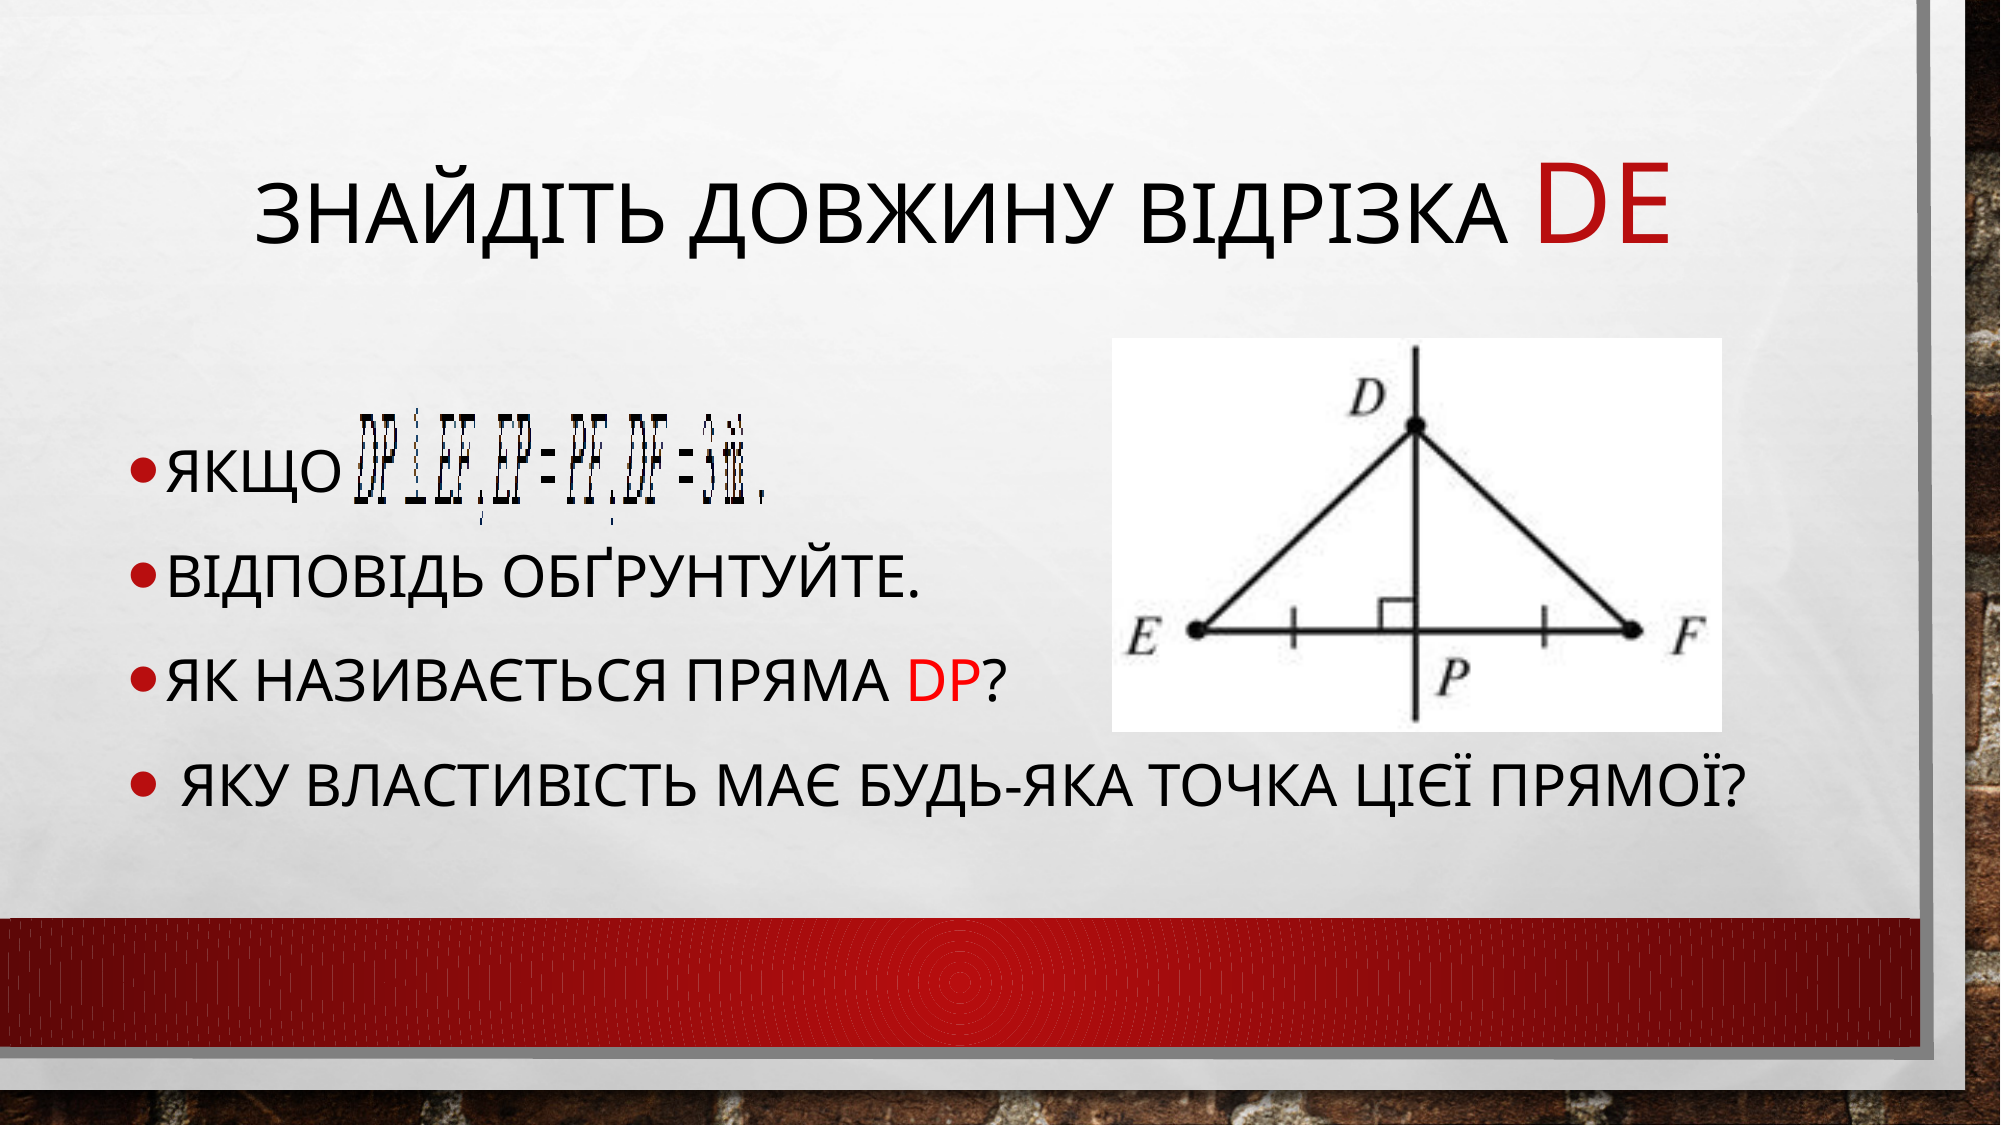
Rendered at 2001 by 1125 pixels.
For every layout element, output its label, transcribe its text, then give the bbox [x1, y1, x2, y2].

picture [1112, 338, 1722, 733]
picture [0, 0, 2000, 1125]
picture [354, 408, 764, 525]
list Якщо Відповідь обґрунтуйте. Як називається пряма DP? Яку властивість має будь-яка точка цієї прямої? [112, 338, 1787, 900]
title Знайдіть довжину відрізка DE [112, 112, 1818, 302]
